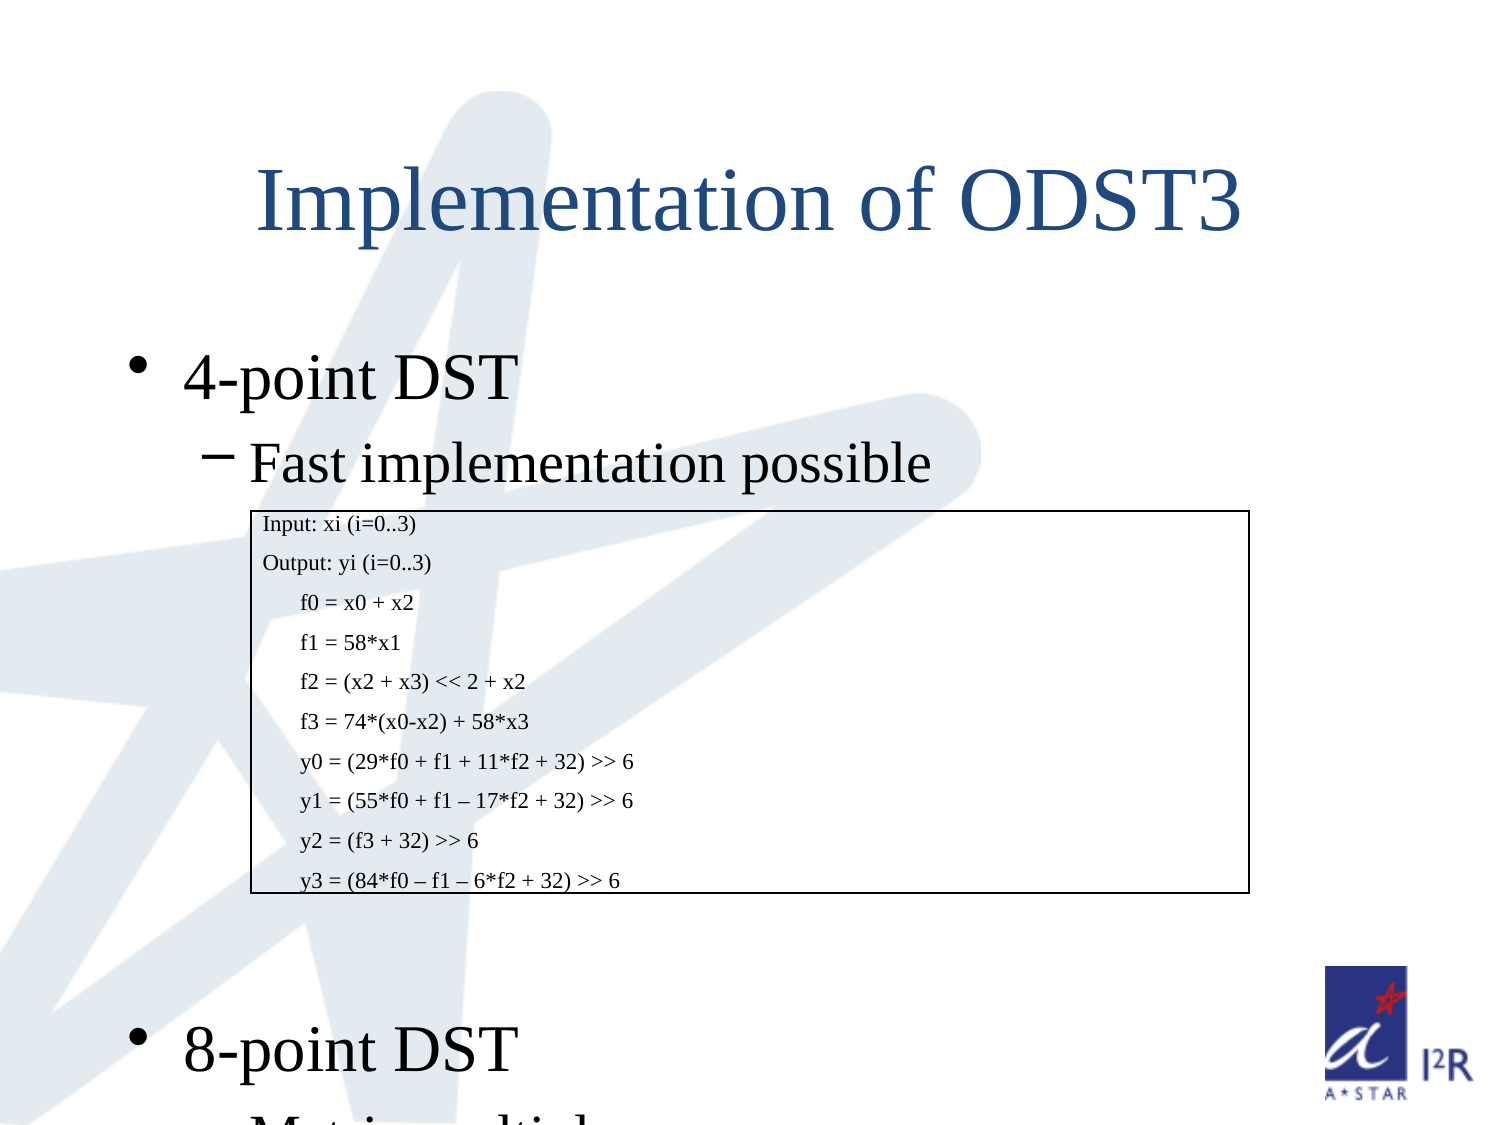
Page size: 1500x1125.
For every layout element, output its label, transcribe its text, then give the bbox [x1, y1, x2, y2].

title Implementation of ODST3 [112, 99, 1388, 288]
picture [1325, 966, 1500, 1125]
list 4-point DST Fast implementation possible 8-point DST Matrix multiply [112, 324, 1388, 1107]
table_header Input: xi (i=0..3) Output: yi (i=0..3) f0 = x0 + x2 f1 = 58*x1 f2 = (x2 + x3) << 2 + x2 f3 = 74*(x0-x2) + 58*x3 y0 = (29*f0 + f1 + 11*f2 + 32) >> 6 y1 = (55*f0 + f1 – 17*f2 + 32) >> 6 y2 = (f3 + 32) >> 6 y3 = (84*f0 – f1 – 6*f2 + 32) >> 6 [252, 512, 1248, 892]
picture [0, 91, 981, 1125]
